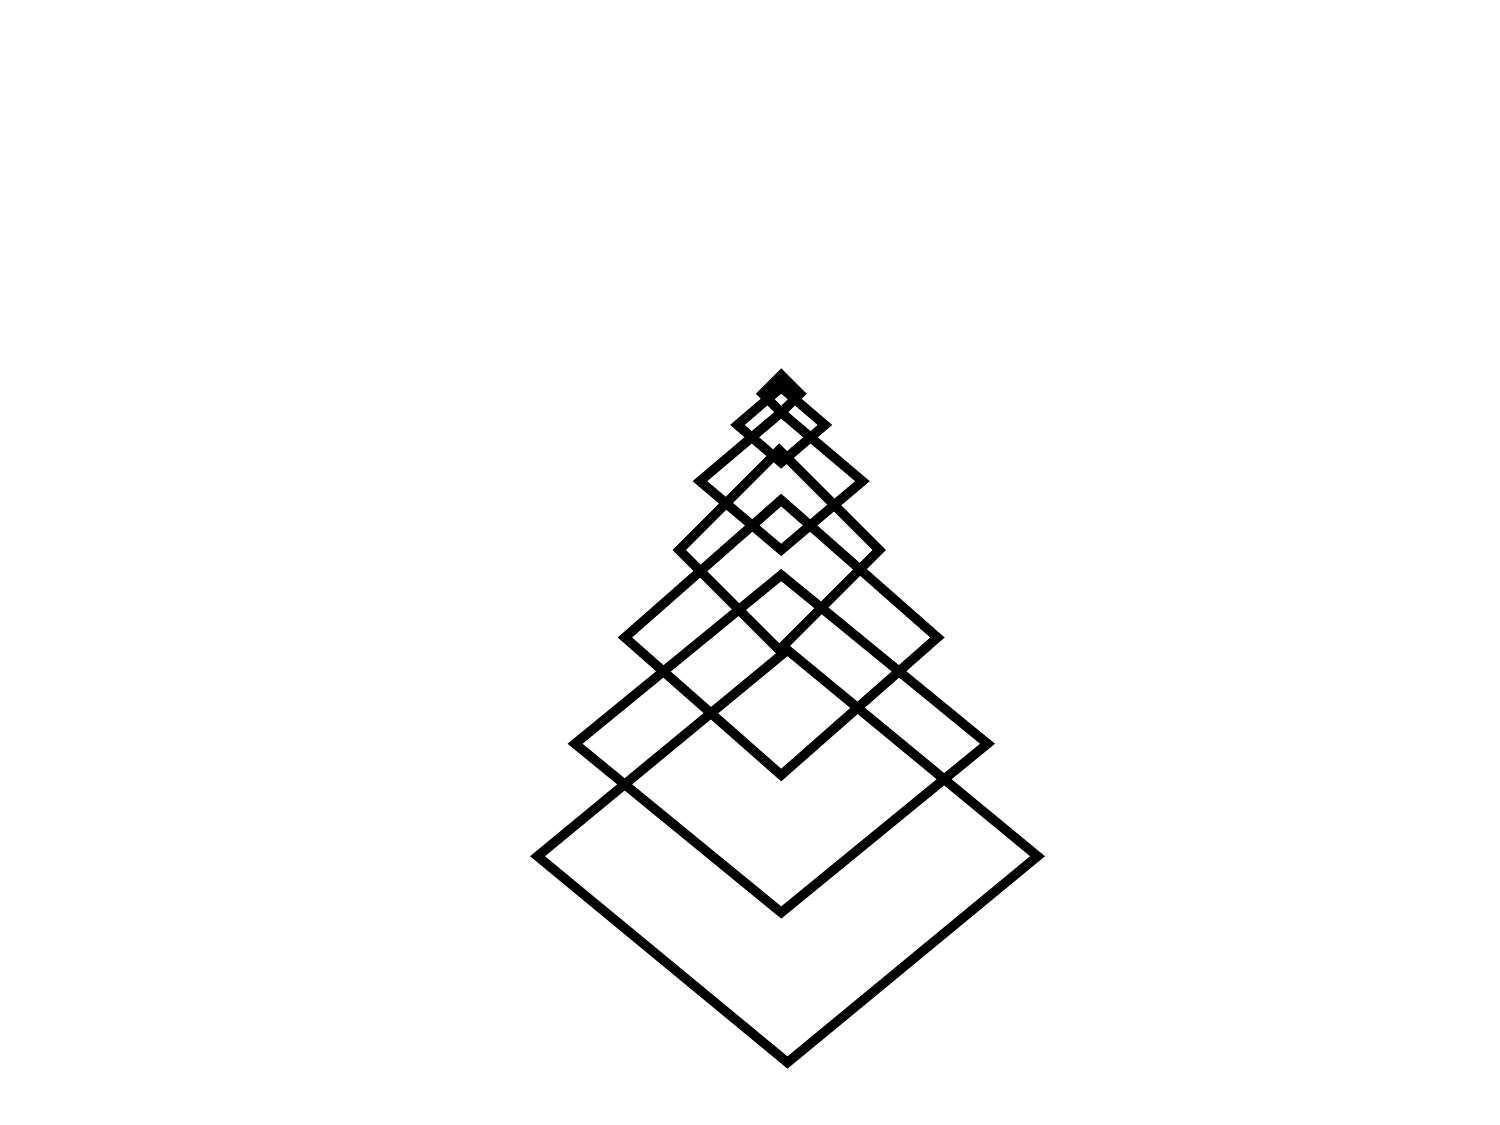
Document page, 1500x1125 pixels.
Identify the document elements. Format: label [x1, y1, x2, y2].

text_box [575, 672, 988, 913]
text_box [537, 779, 1038, 1063]
text_box [624, 570, 938, 776]
text_box [737, 399, 825, 463]
text_box [699, 437, 863, 550]
text_box [762, 375, 801, 413]
text_box [679, 504, 880, 651]
